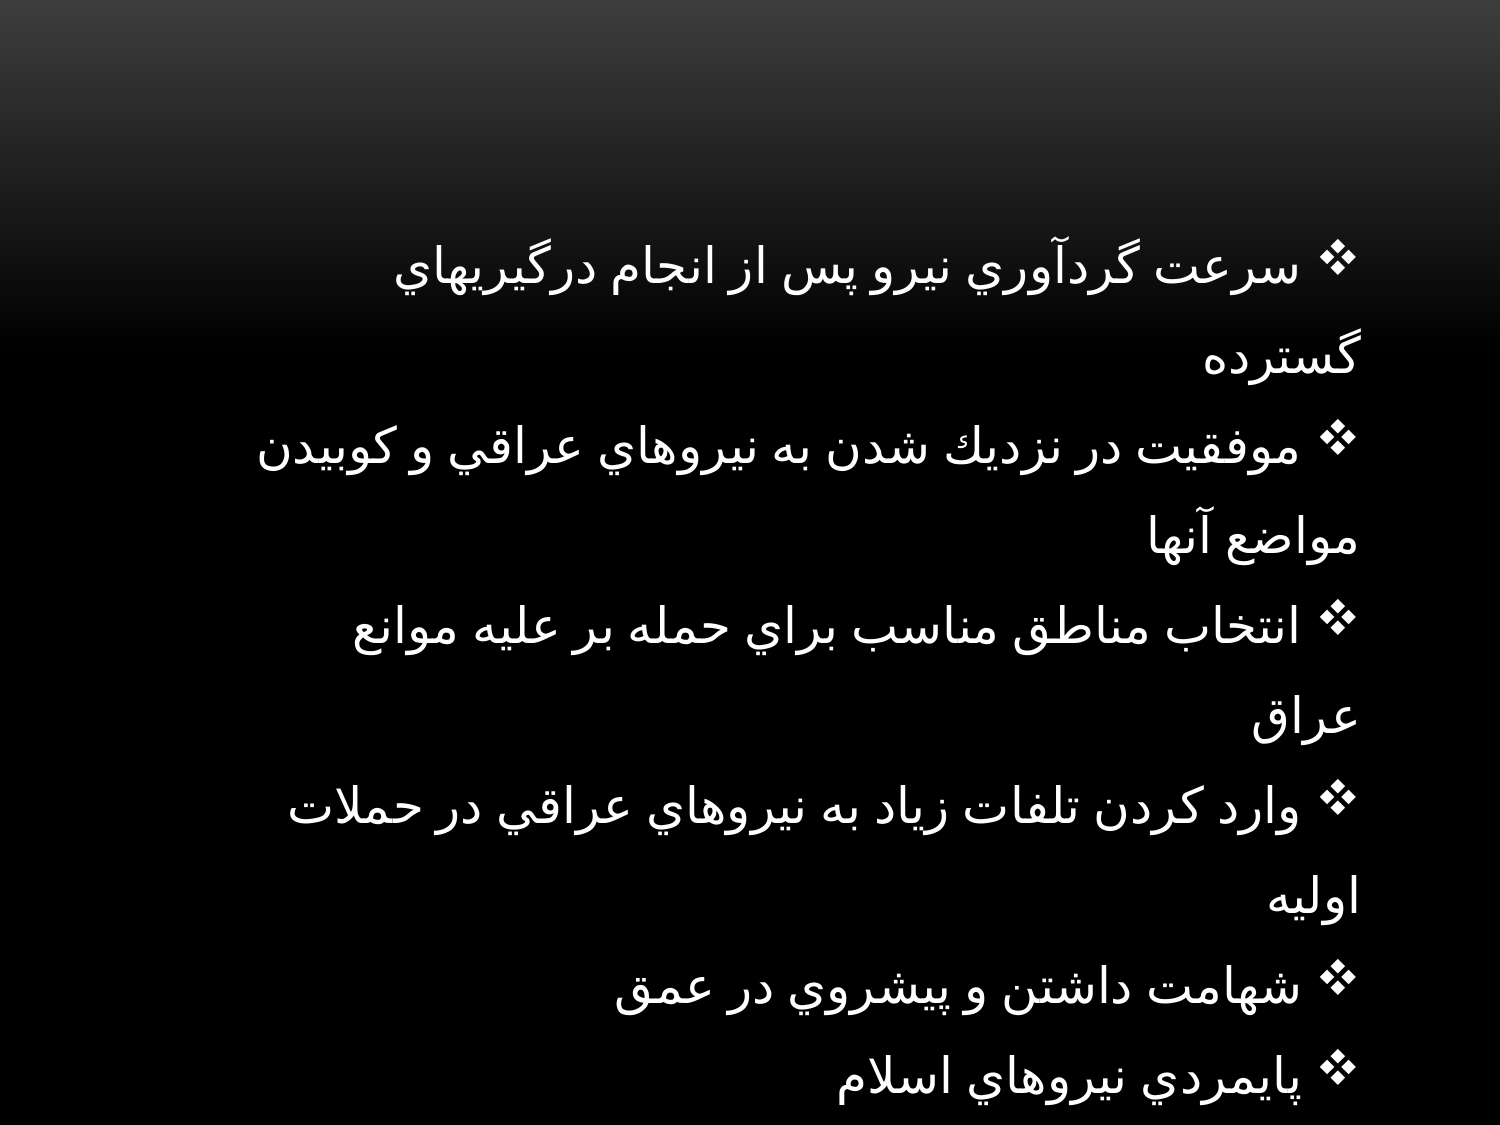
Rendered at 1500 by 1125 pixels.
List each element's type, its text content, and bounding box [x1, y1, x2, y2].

text_box سرعت گردآوري نيرو پس از انجام درگيريهاي گسترده موفقيت در نزديك شدن به نيروهاي عراقي و كوبيدن مواضع آنها انتخاب مناطق مناسب براي حمله بر عليه موانع عراق وارد كردن تلفات زياد به نيروهاي عراقي در حملات اوليه شهامت داشتن و پيشروي در عمق پايمردي نيروهاي اسلام شكــار تــانك [218, 196, 1376, 1125]
